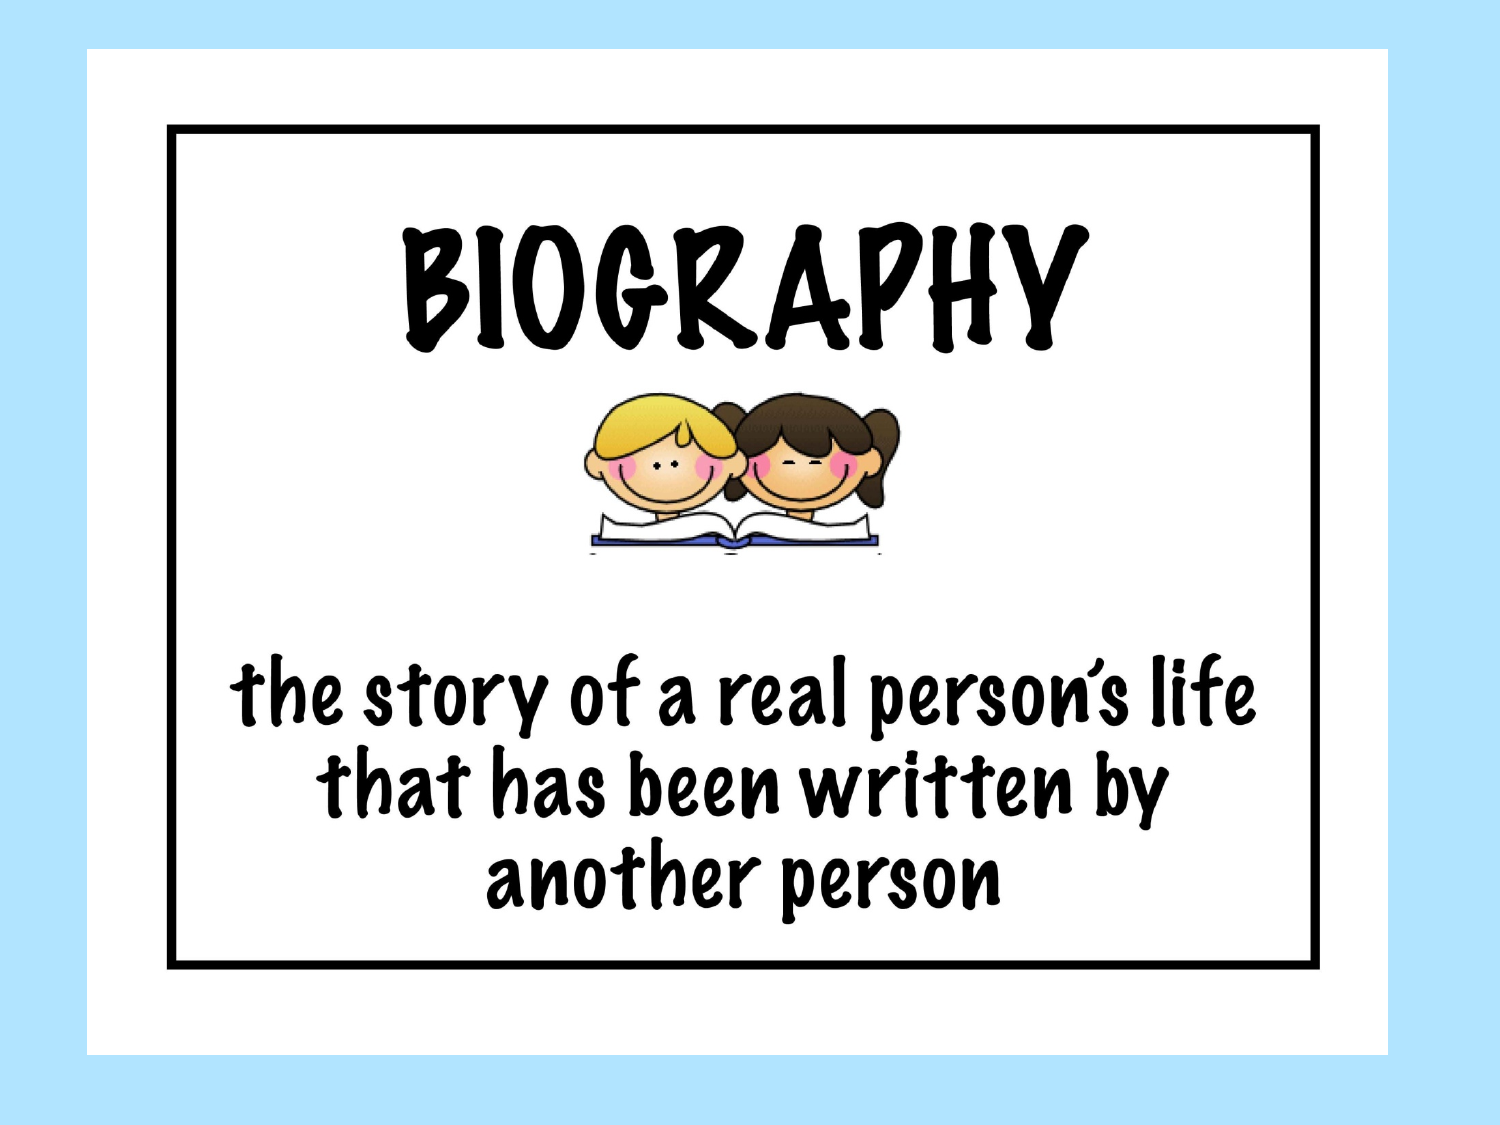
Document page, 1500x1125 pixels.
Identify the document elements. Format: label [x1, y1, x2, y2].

picture [87, 49, 1388, 1055]
